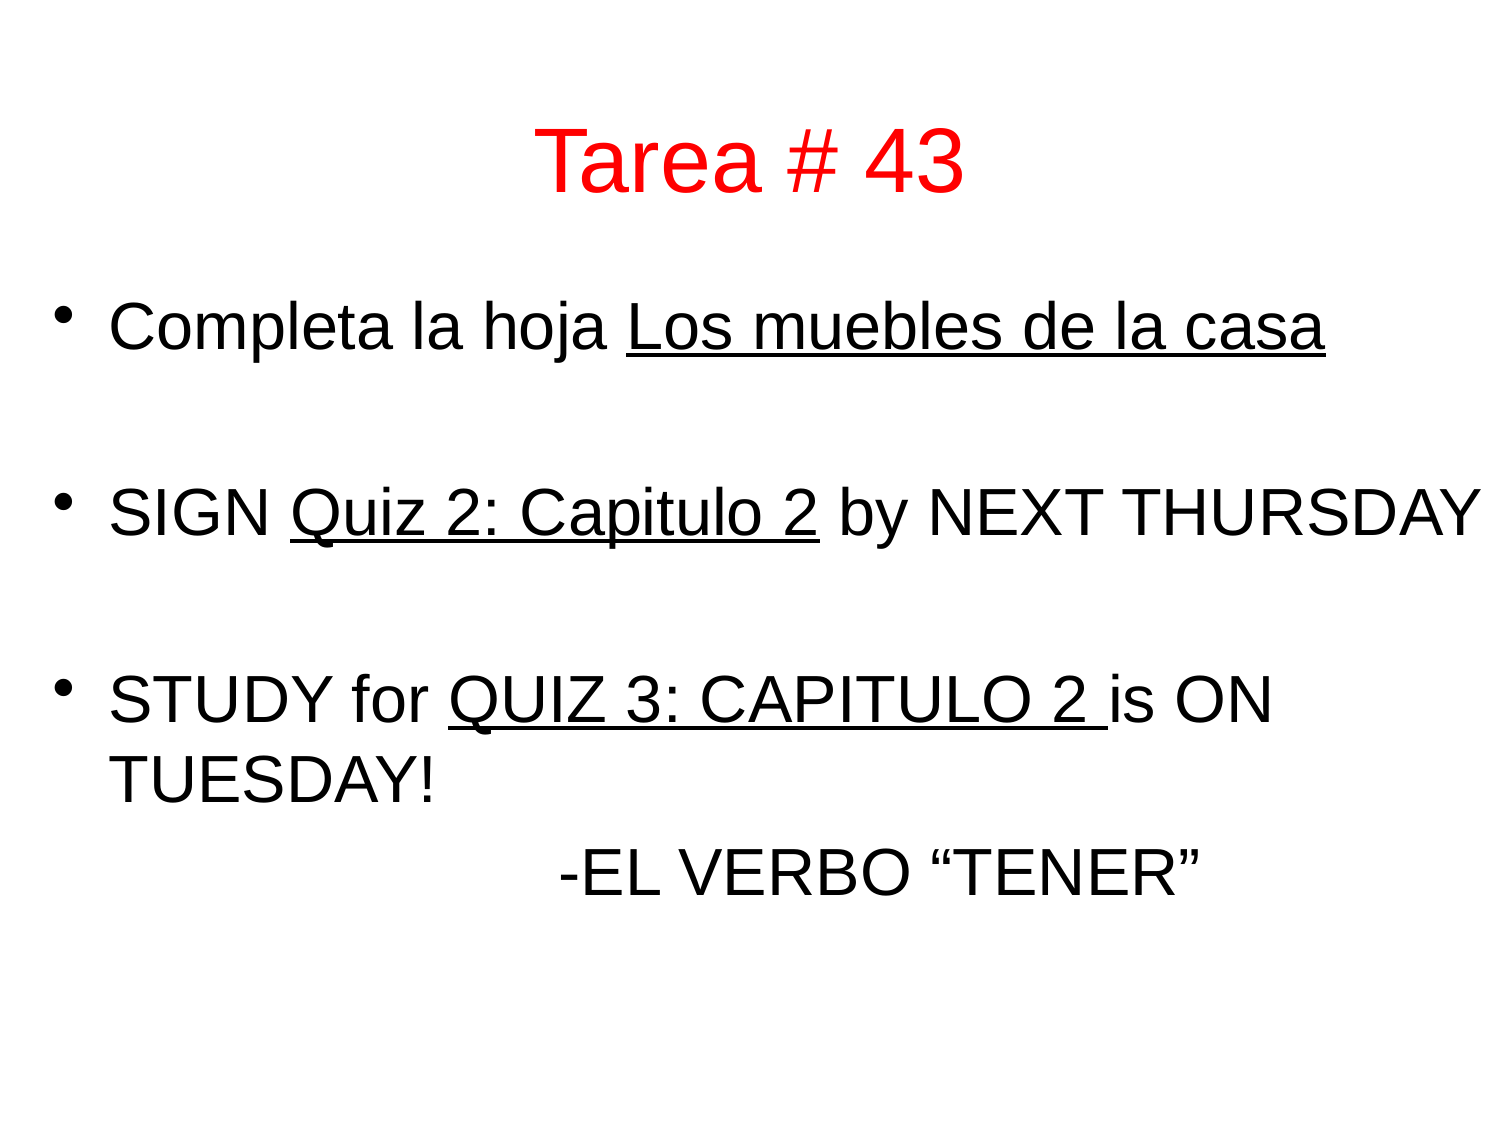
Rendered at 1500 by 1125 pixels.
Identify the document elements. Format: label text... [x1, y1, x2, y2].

text_box Completa la hoja Los muebles de la casa SIGN Quiz 2: Capitulo 2 by NEXT THURSDAY STUDY for QUIZ 3: CAPITULO 2 is ON TUESDAY! -EL VERBO “TENER” [37, 275, 1500, 1063]
text_box Tarea # 43 [74, 62, 1425, 250]
